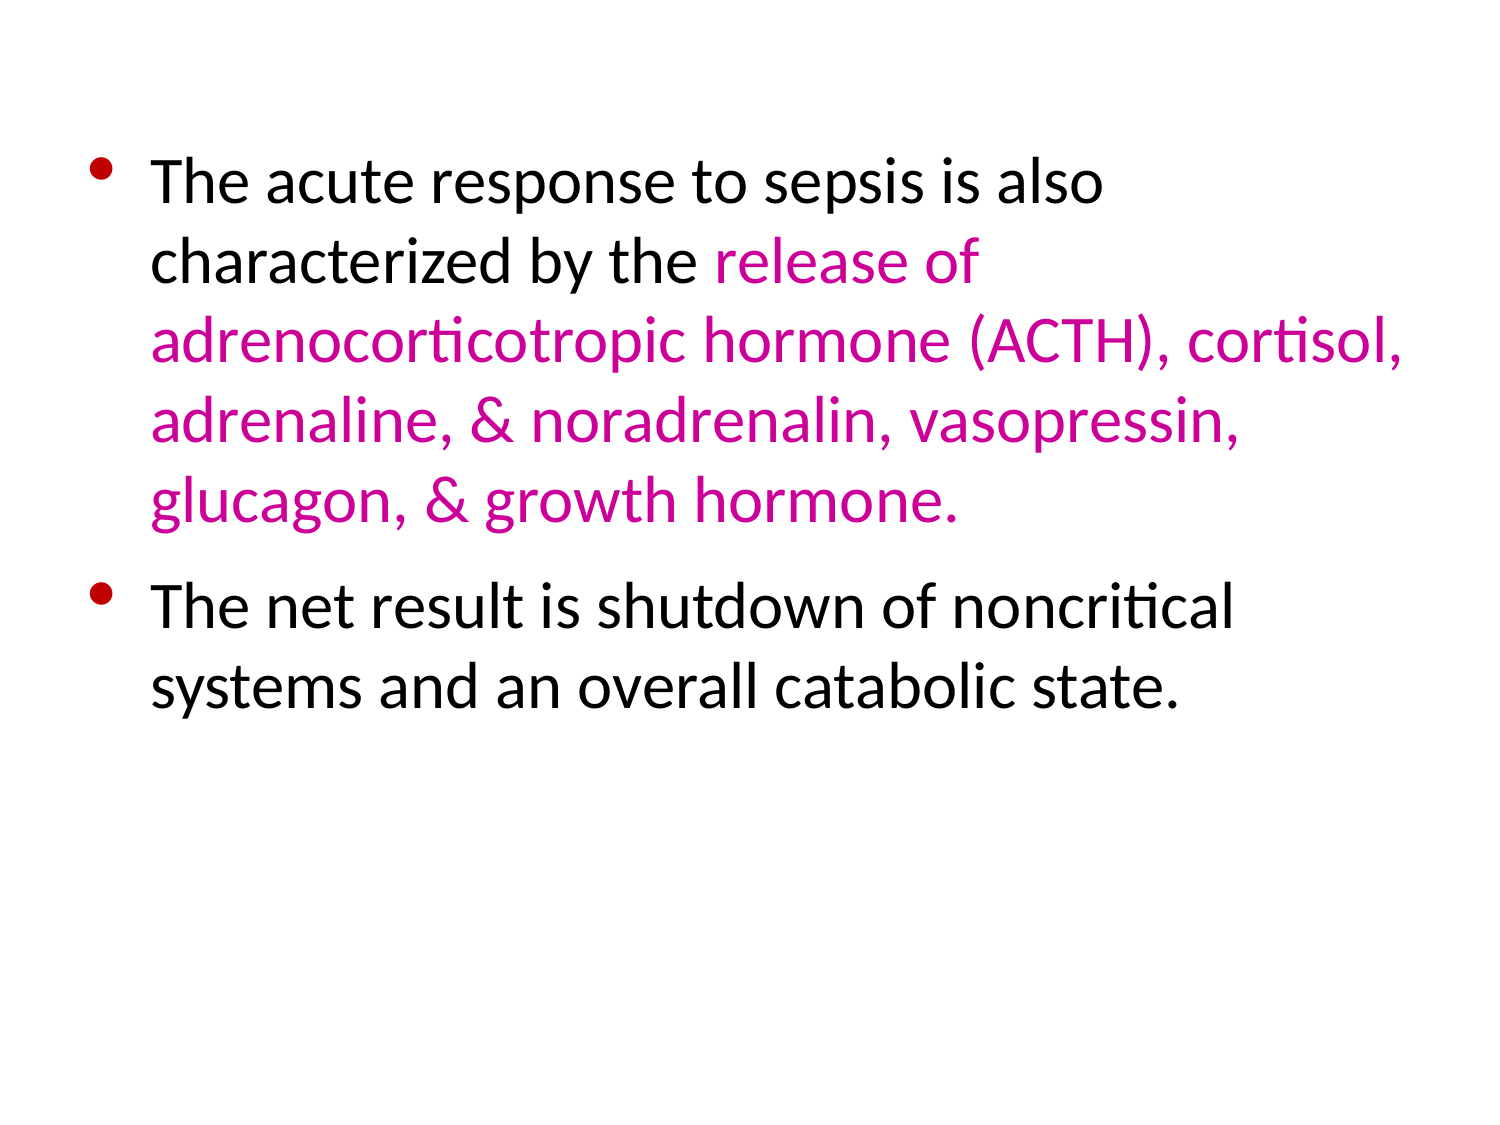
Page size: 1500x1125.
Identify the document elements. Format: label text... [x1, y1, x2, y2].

list The acute response to sepsis is also characterized by the release of adrenocorticotropic hormone (ACTH), cortisol, adrenaline, & noradrenalin, vasopressin, glucagon, & growth hormone. The net result is shutdown of noncritical systems and an overall catabolic state. [75, 128, 1425, 1005]
